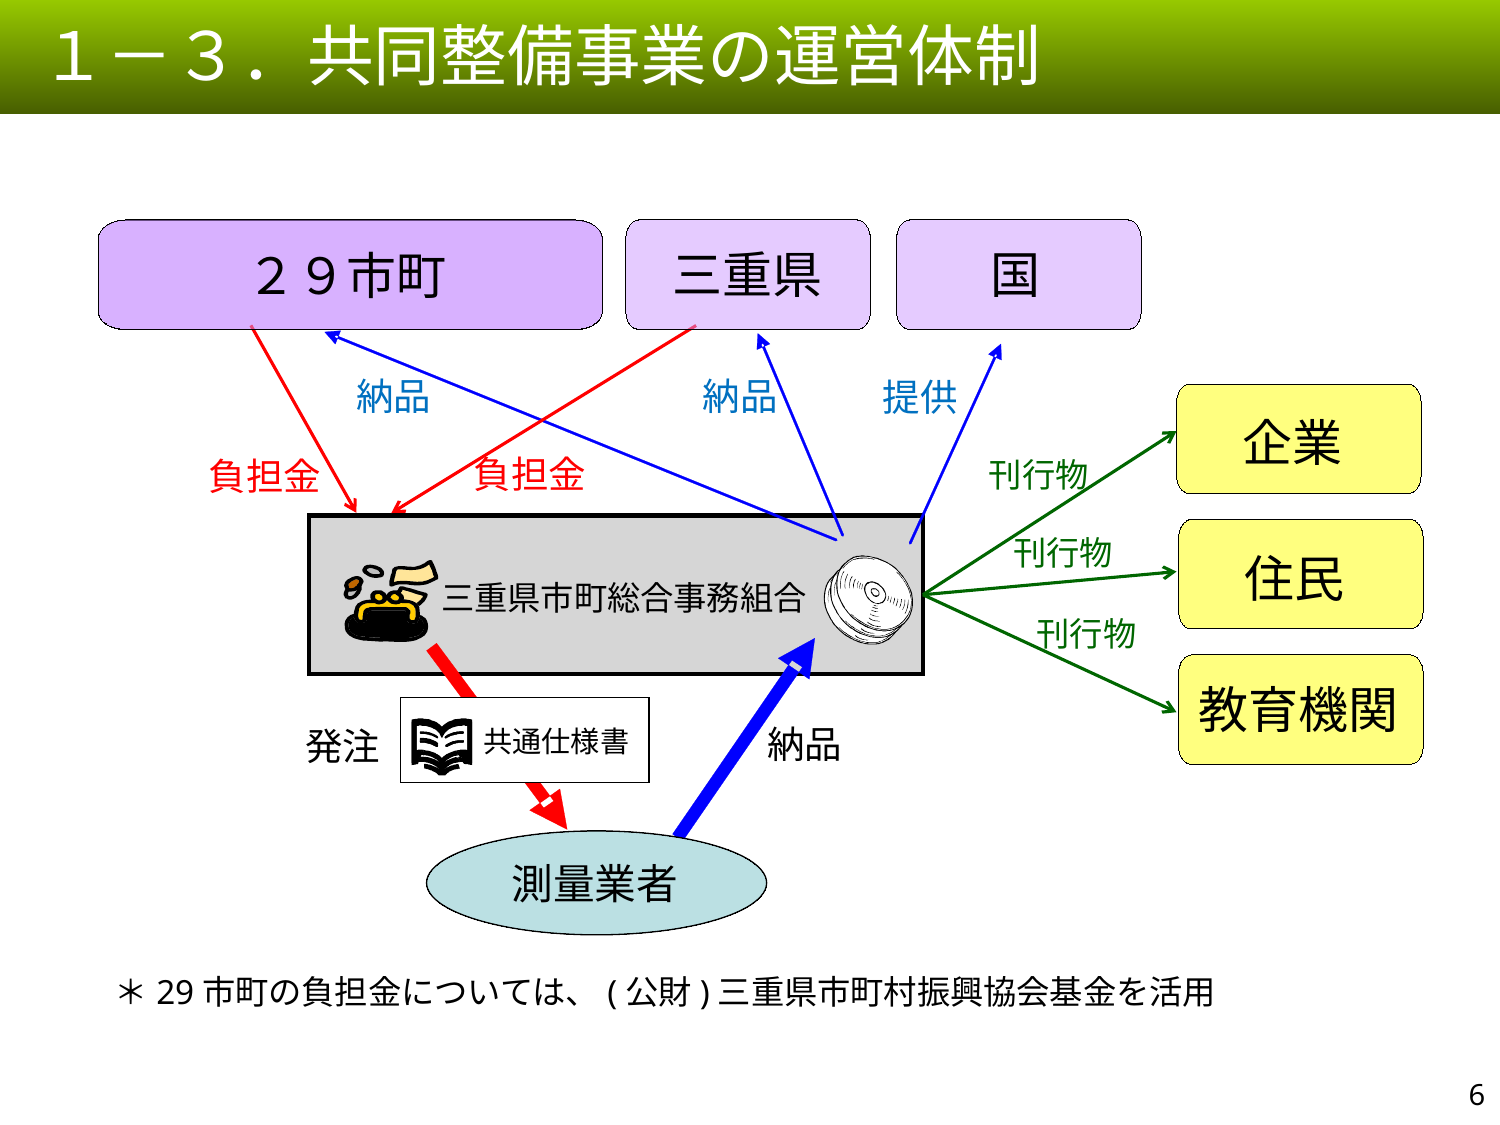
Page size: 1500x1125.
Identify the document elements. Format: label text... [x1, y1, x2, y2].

title １－３．共同整備事業の運営体制 [25, 12, 1471, 96]
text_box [98, 219, 1424, 936]
text_box 5 [1149, 1069, 1500, 1125]
text_box ＊29市町の負担金については、(公財)三重県市町村振興協会基金を活用 [100, 964, 1284, 1019]
